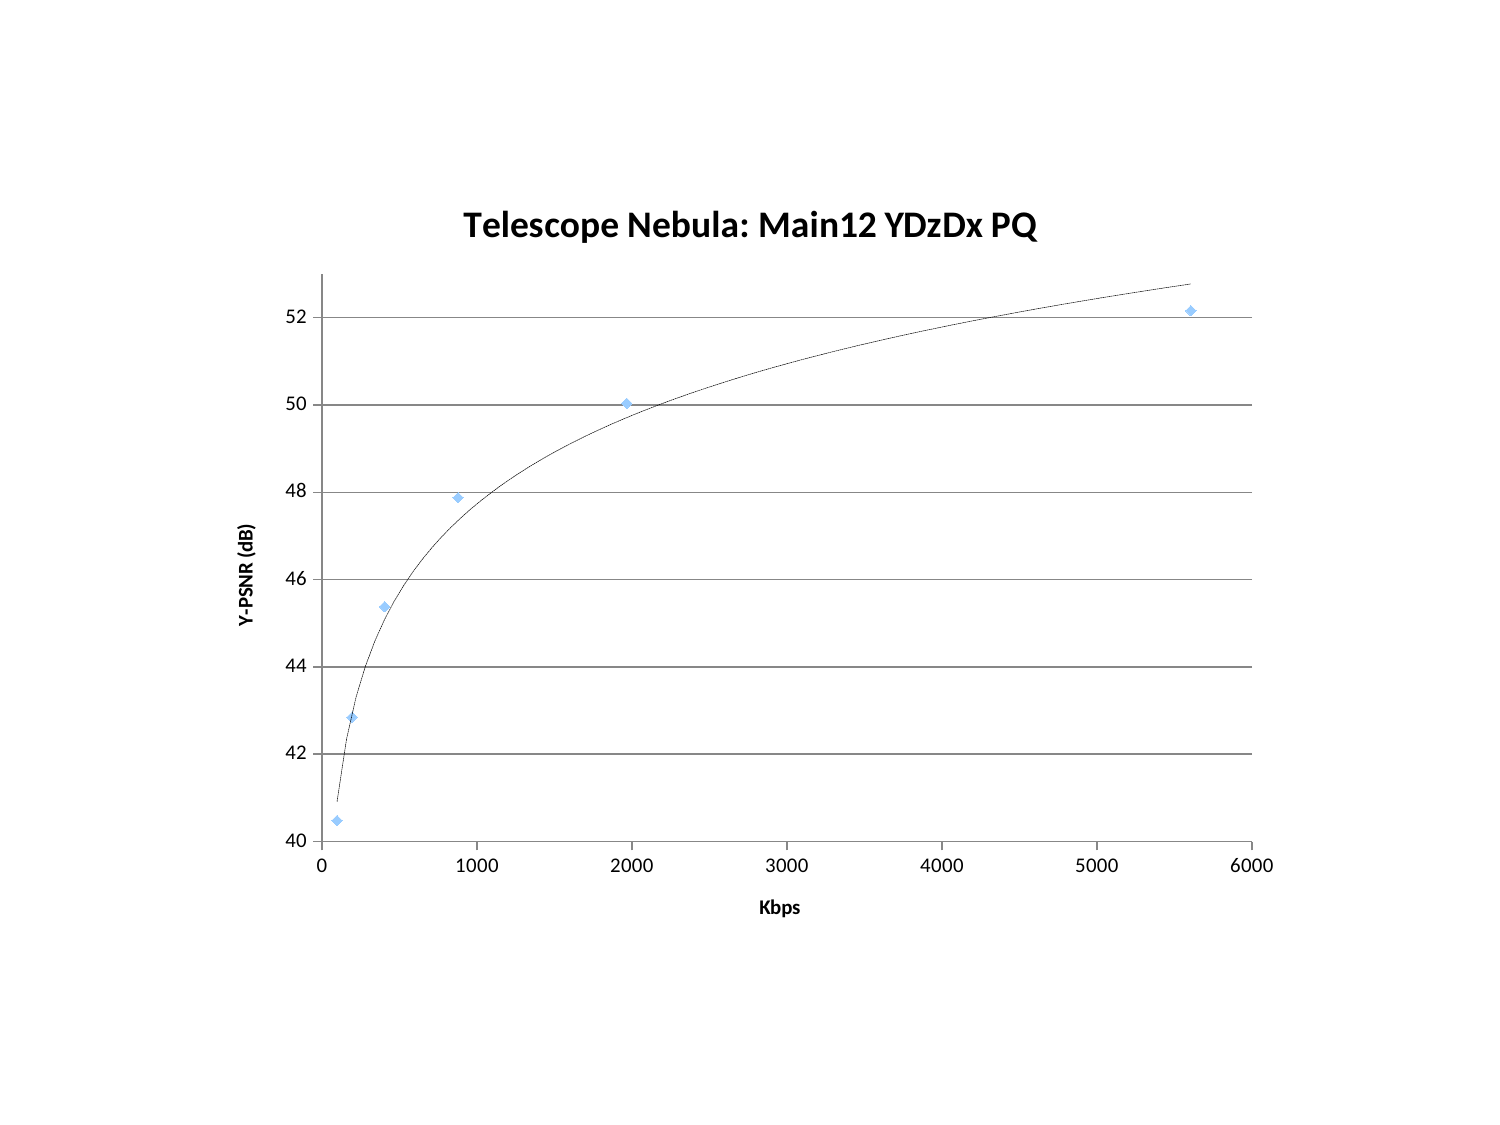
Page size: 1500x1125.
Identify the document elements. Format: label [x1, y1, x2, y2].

chart [203, 174, 1296, 951]
